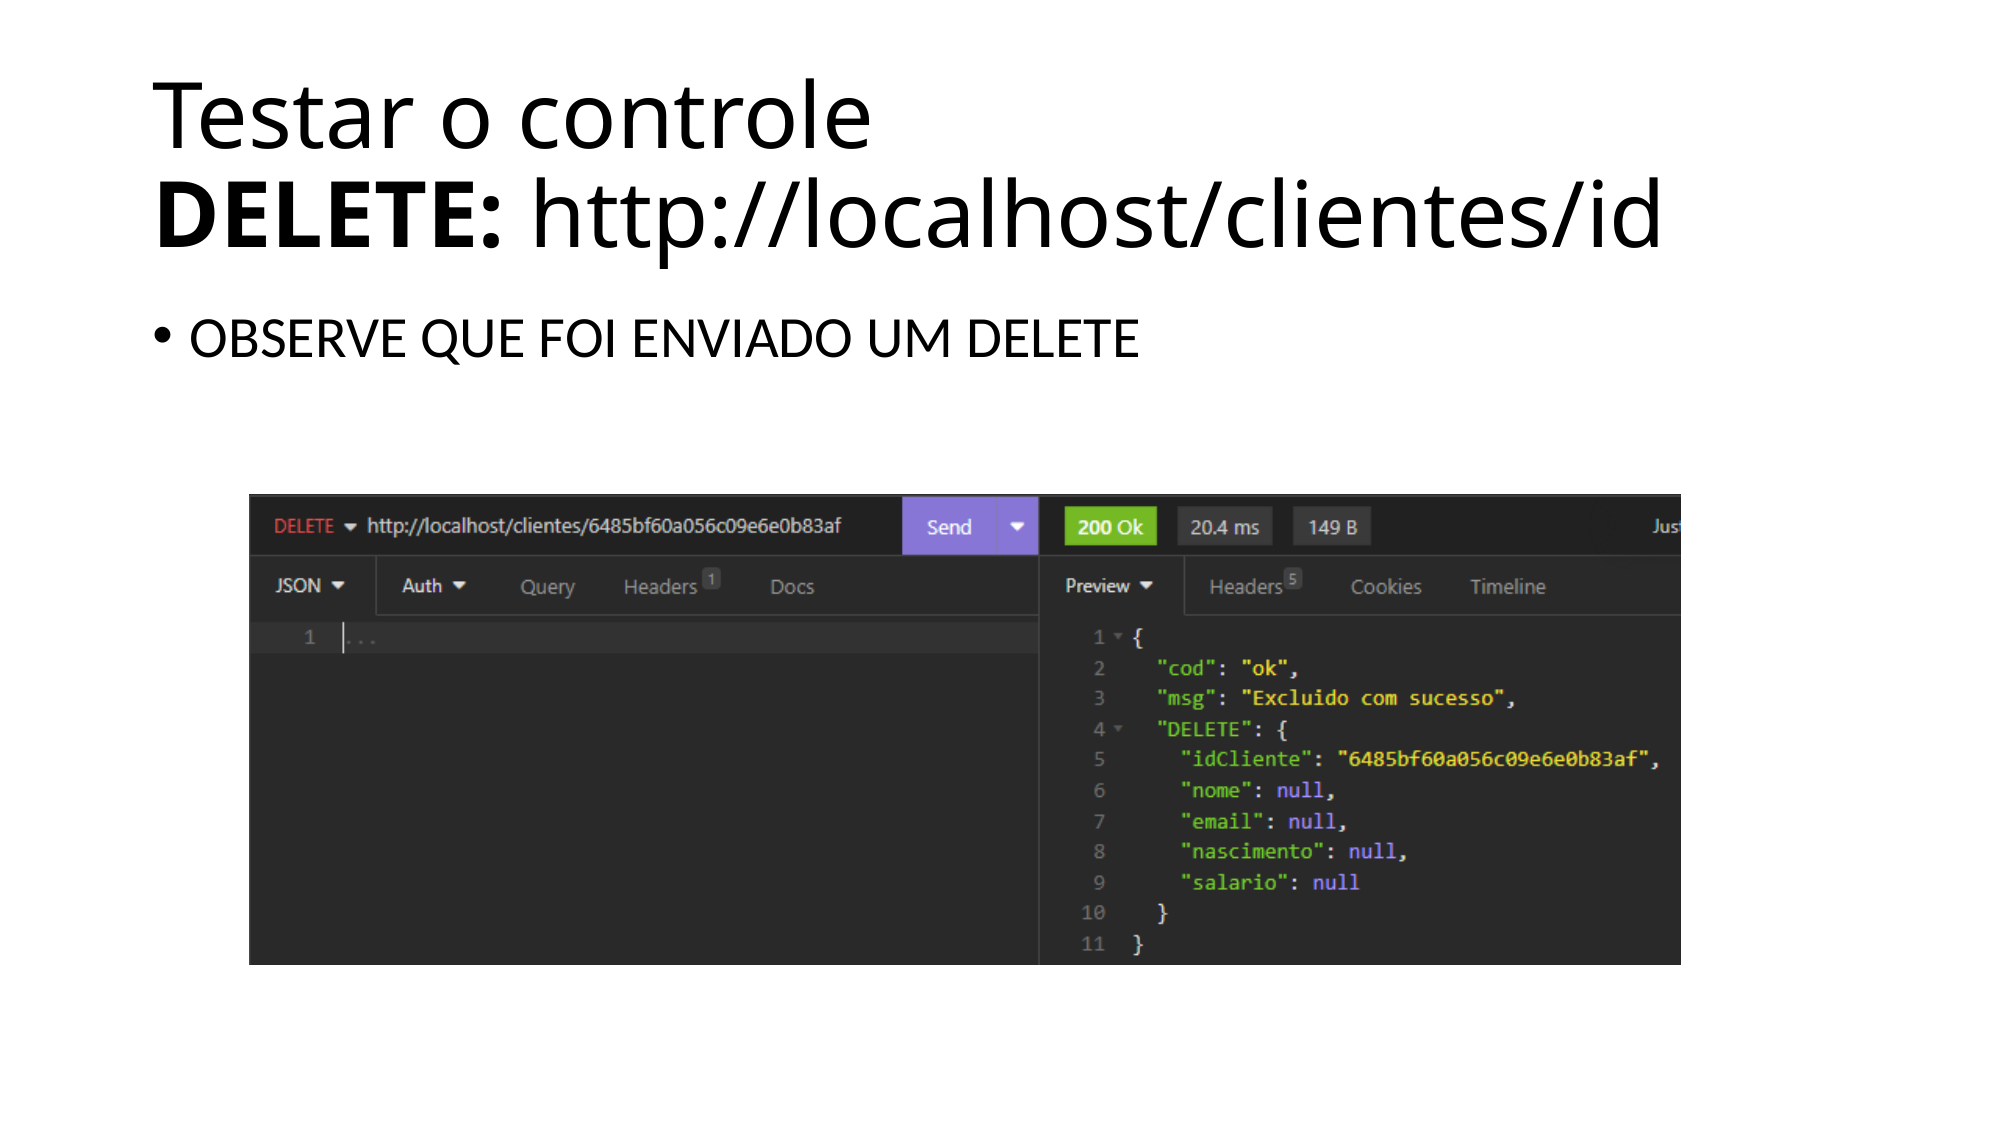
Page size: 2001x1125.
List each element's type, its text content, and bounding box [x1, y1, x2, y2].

picture [249, 494, 1681, 965]
list OBSERVE QUE FOI ENVIADO UM DELETE [137, 299, 1863, 1014]
title Testar o controle DELETE: http://localhost/clientes/id [137, 59, 1863, 278]
